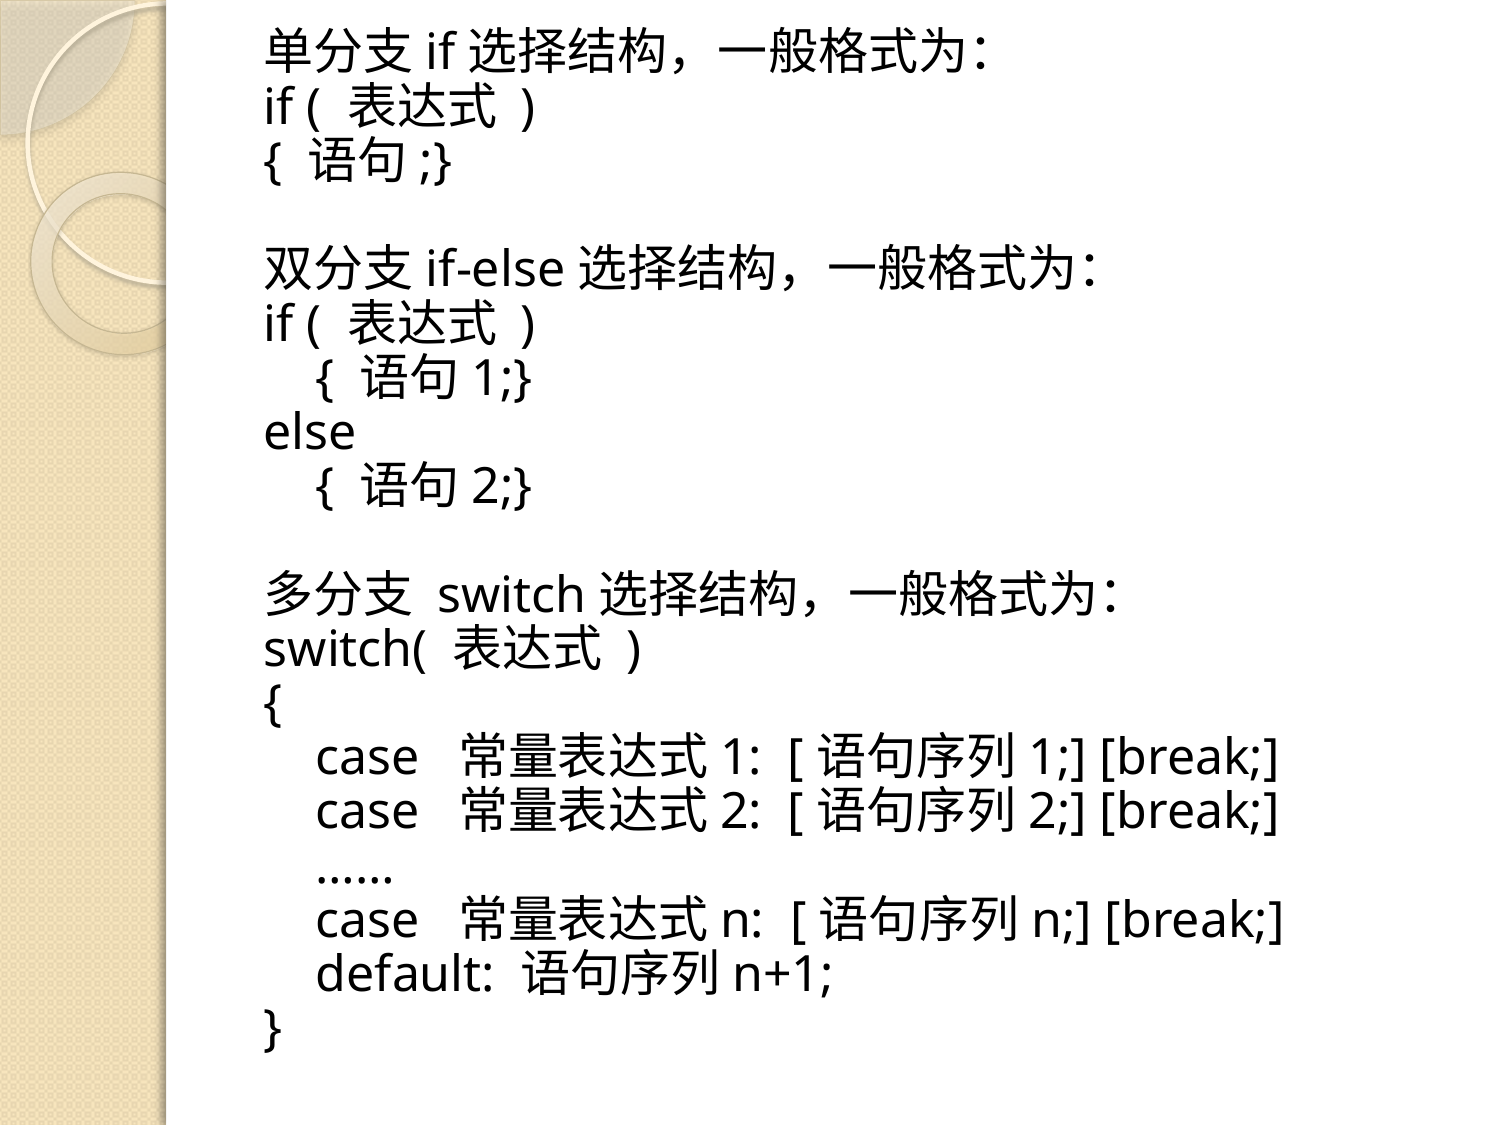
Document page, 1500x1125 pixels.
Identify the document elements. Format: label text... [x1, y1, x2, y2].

list 单分支if选择结构，一般格式为： if ( 表达式 ) { 语句;} 双分支if-else选择结构，一般格式为： if ( 表达式 ) { 语句1;} else { 语句2;} 多分支 switch选择结构，一般格式为： switch( 表达式 ) { case 常量表达式1: [语句序列1;] [break;] case 常量表达式2: [语句序列2;] [break;] …… case 常量表达式n: [语句序列n;] [break;] default: 语句序列n+1; } [235, 30, 1466, 1025]
